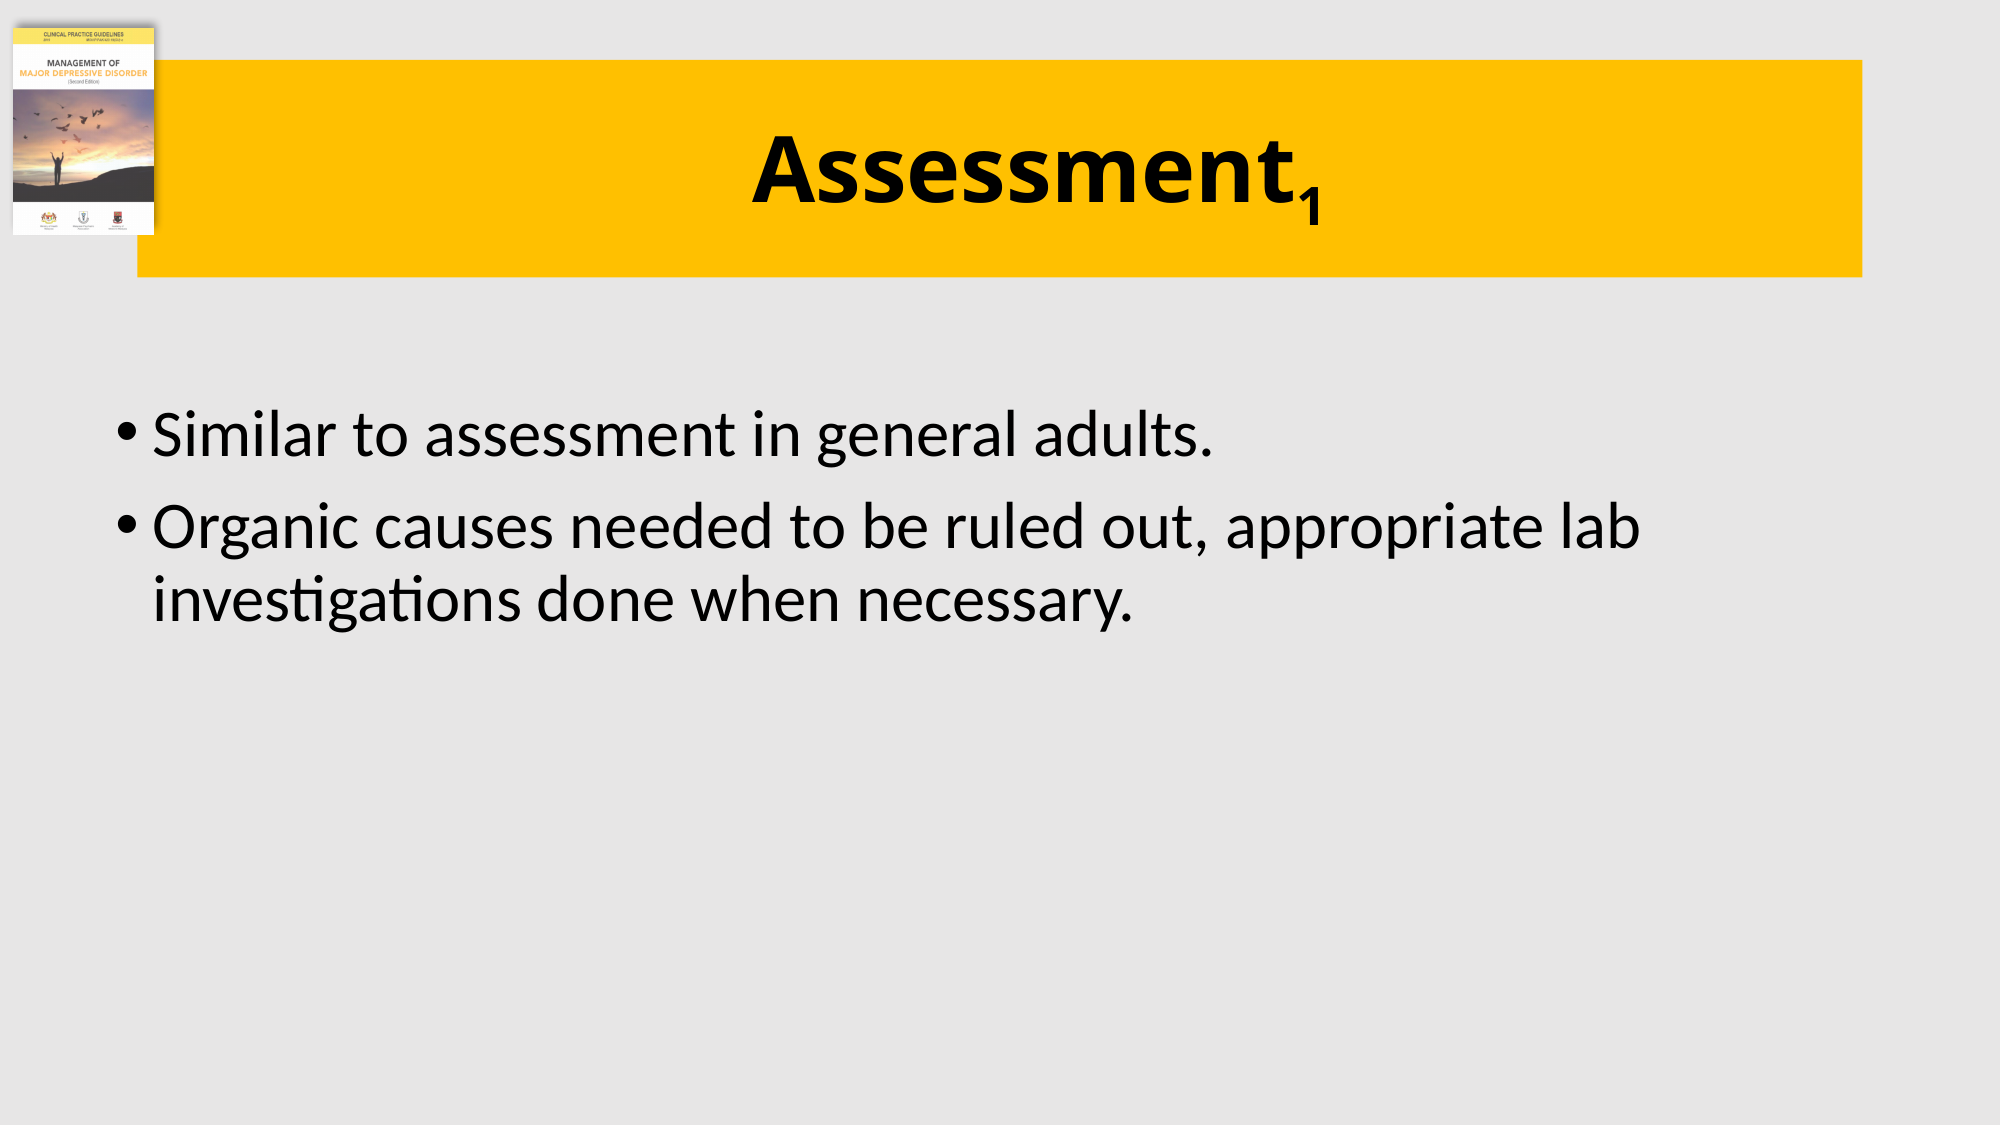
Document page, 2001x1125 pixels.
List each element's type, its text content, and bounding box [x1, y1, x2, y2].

picture [13, 28, 154, 235]
title Assessment1 [137, 59, 1863, 278]
list Similar to assessment in general adults. Organic causes needed to be ruled out, appropriate lab investigations done when necessary. [100, 290, 1892, 1066]
